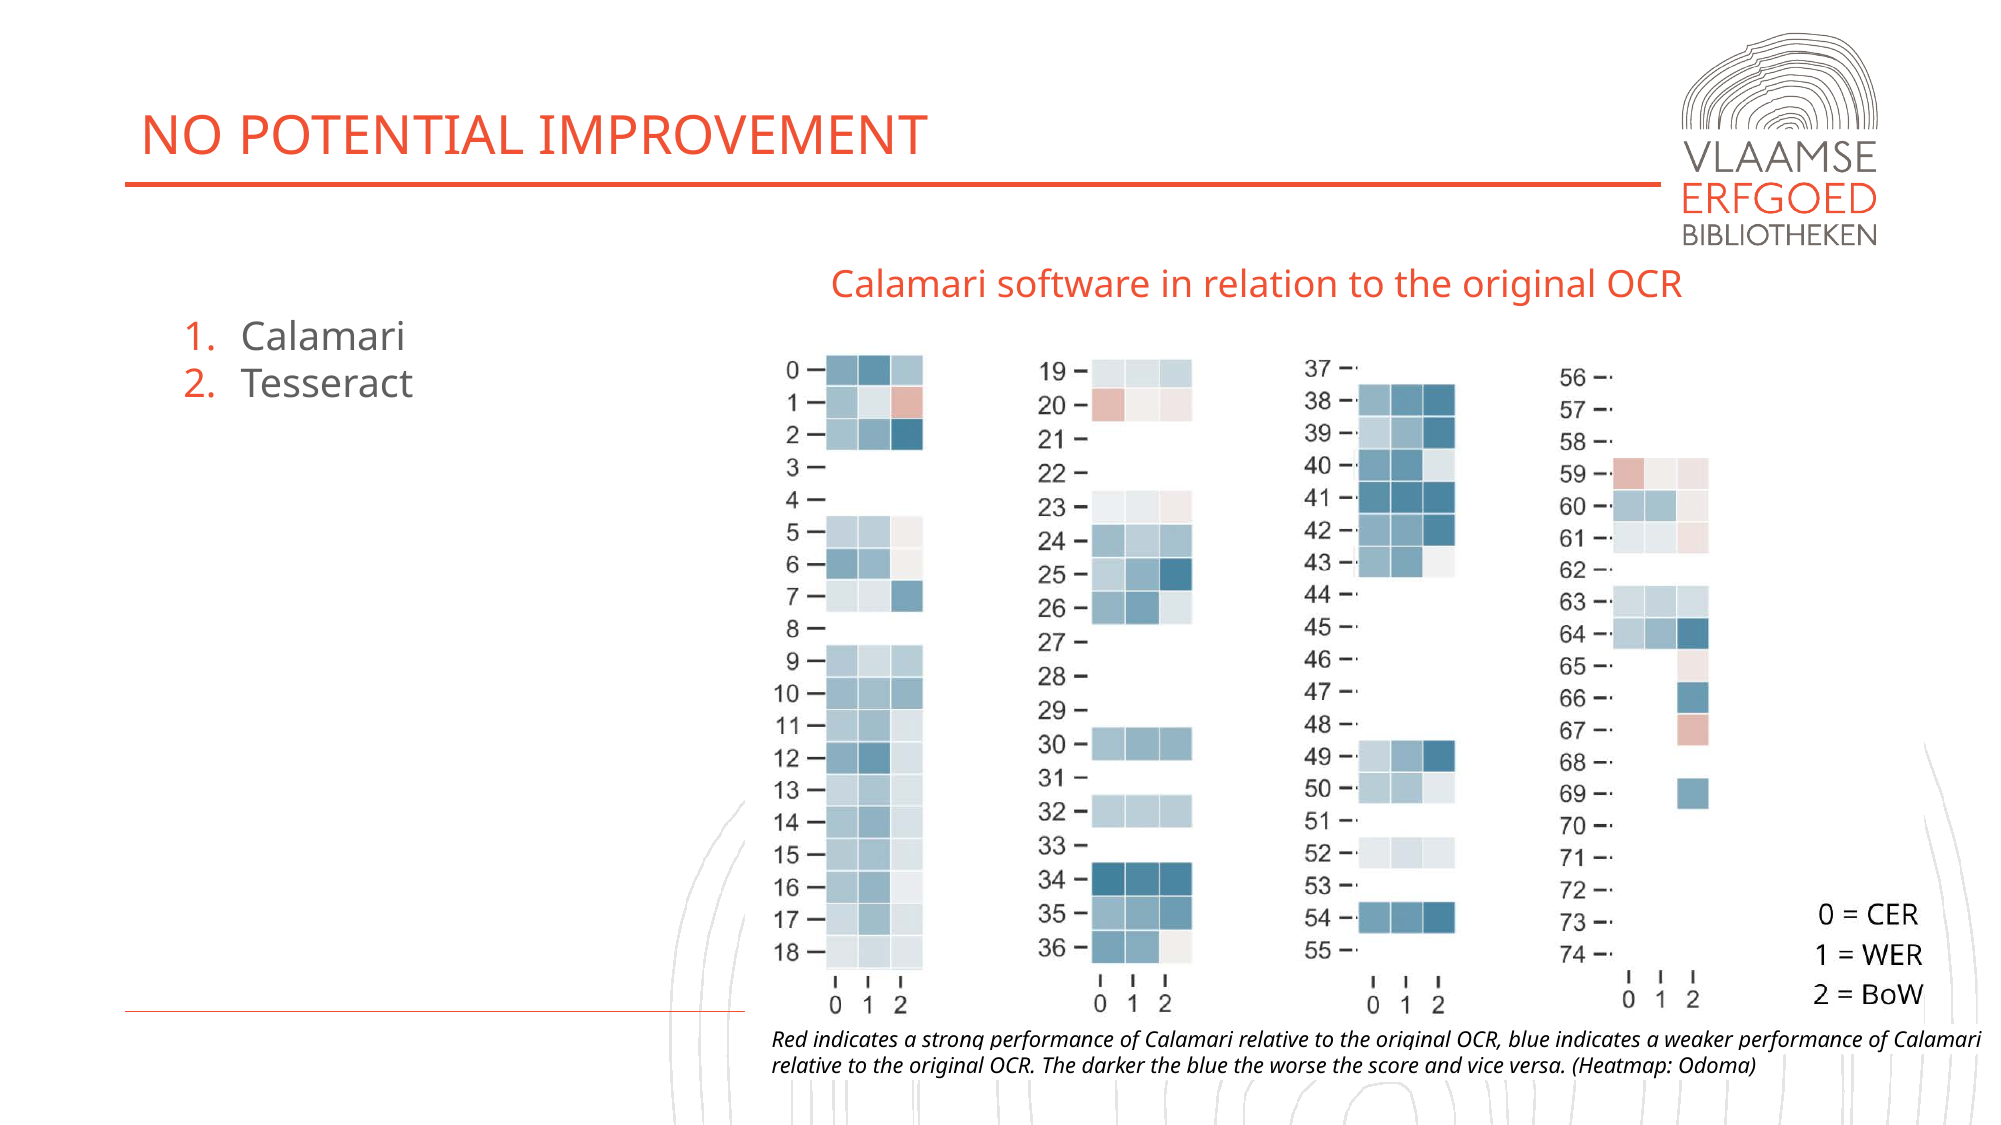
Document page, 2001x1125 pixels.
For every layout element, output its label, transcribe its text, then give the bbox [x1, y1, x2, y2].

text_box Calamari Tesseract [150, 303, 739, 973]
text_box [125, 252, 741, 463]
title NO POTENTIAL IMPROVEMENT [125, 78, 1876, 173]
text_box Red indicates a strong performance of Calamari relative to the original OCR, blue indicates a weaker performance of Calamari relative to the original OCR. The darker the blue the worse the score and vice versa. (Heatmap: Odoma) [756, 1010, 2000, 1125]
picture [1680, 31, 1879, 247]
picture [669, 250, 1978, 1125]
